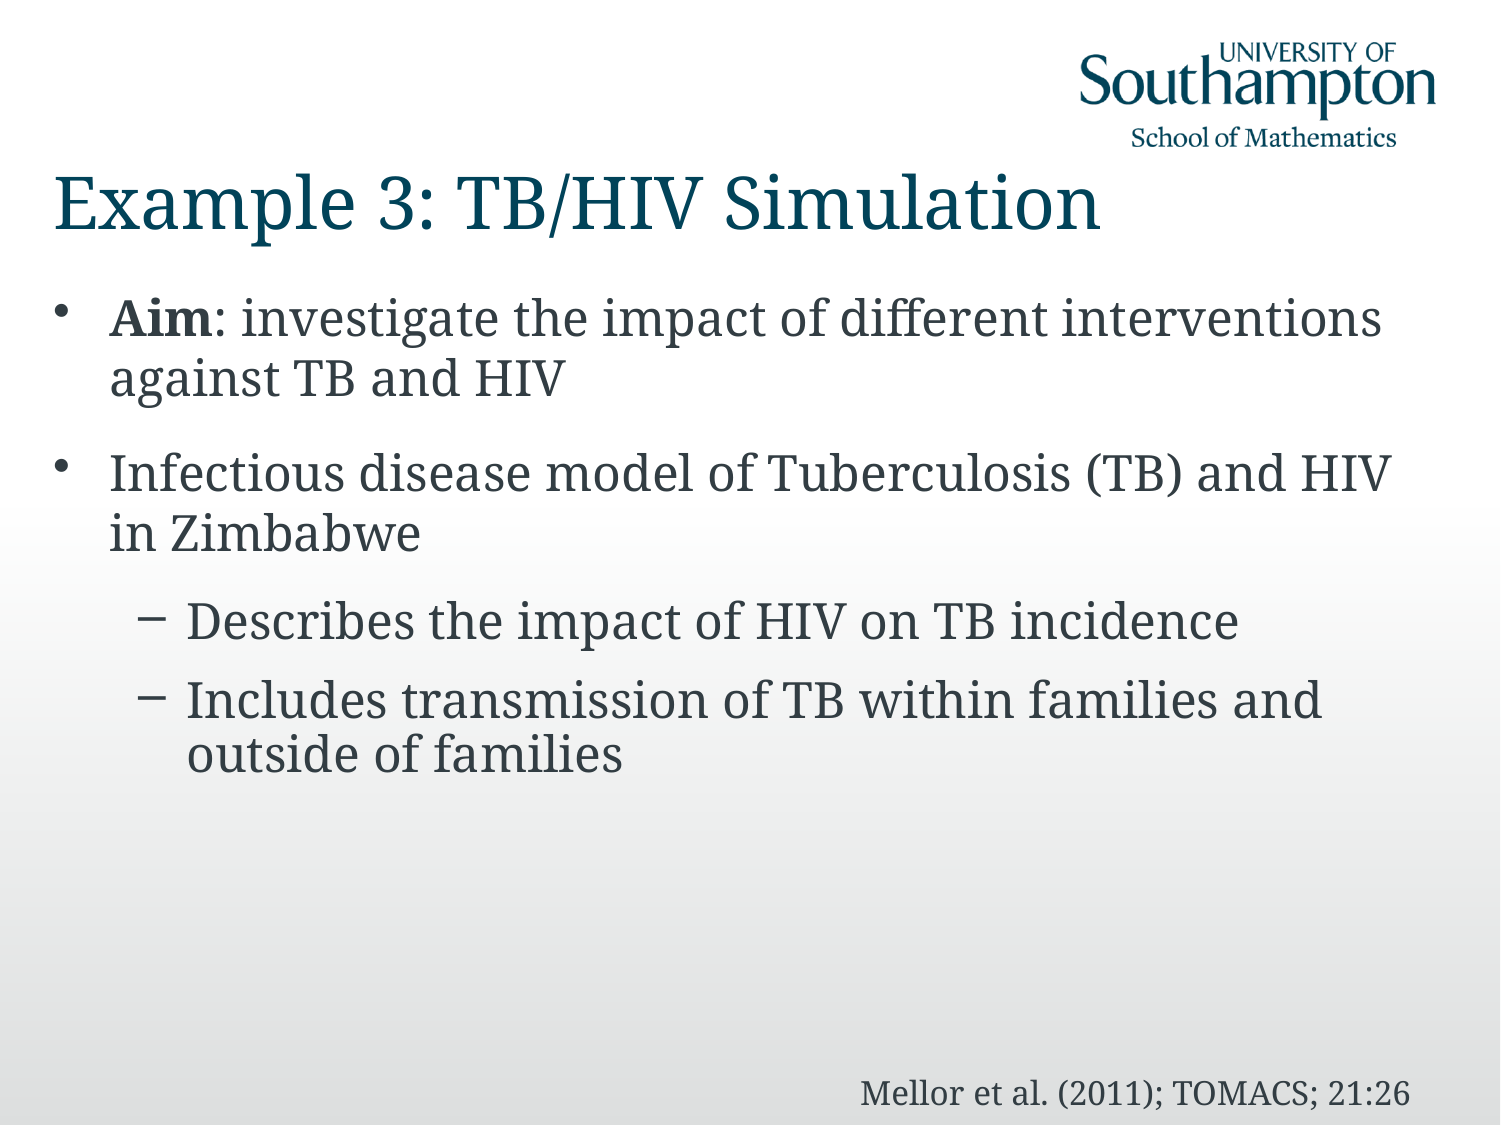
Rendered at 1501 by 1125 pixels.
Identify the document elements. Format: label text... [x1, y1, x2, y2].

picture [1080, 42, 1436, 147]
title Example 3: TB/HIV Simulation [53, 148, 1448, 256]
picture [1296, 42, 1301, 51]
list Aim: investigate the impact of different interventions against TB and HIV Infectious disease model of Tuberculosis (TB) and HIV in Zimbabwe Describes the impact of HIV on TB incidence Includes transmission of TB within families and outside of families [53, 278, 1448, 954]
text_box Mellor et al. (2011); TOMACS; 21:26 [845, 1064, 1427, 1120]
